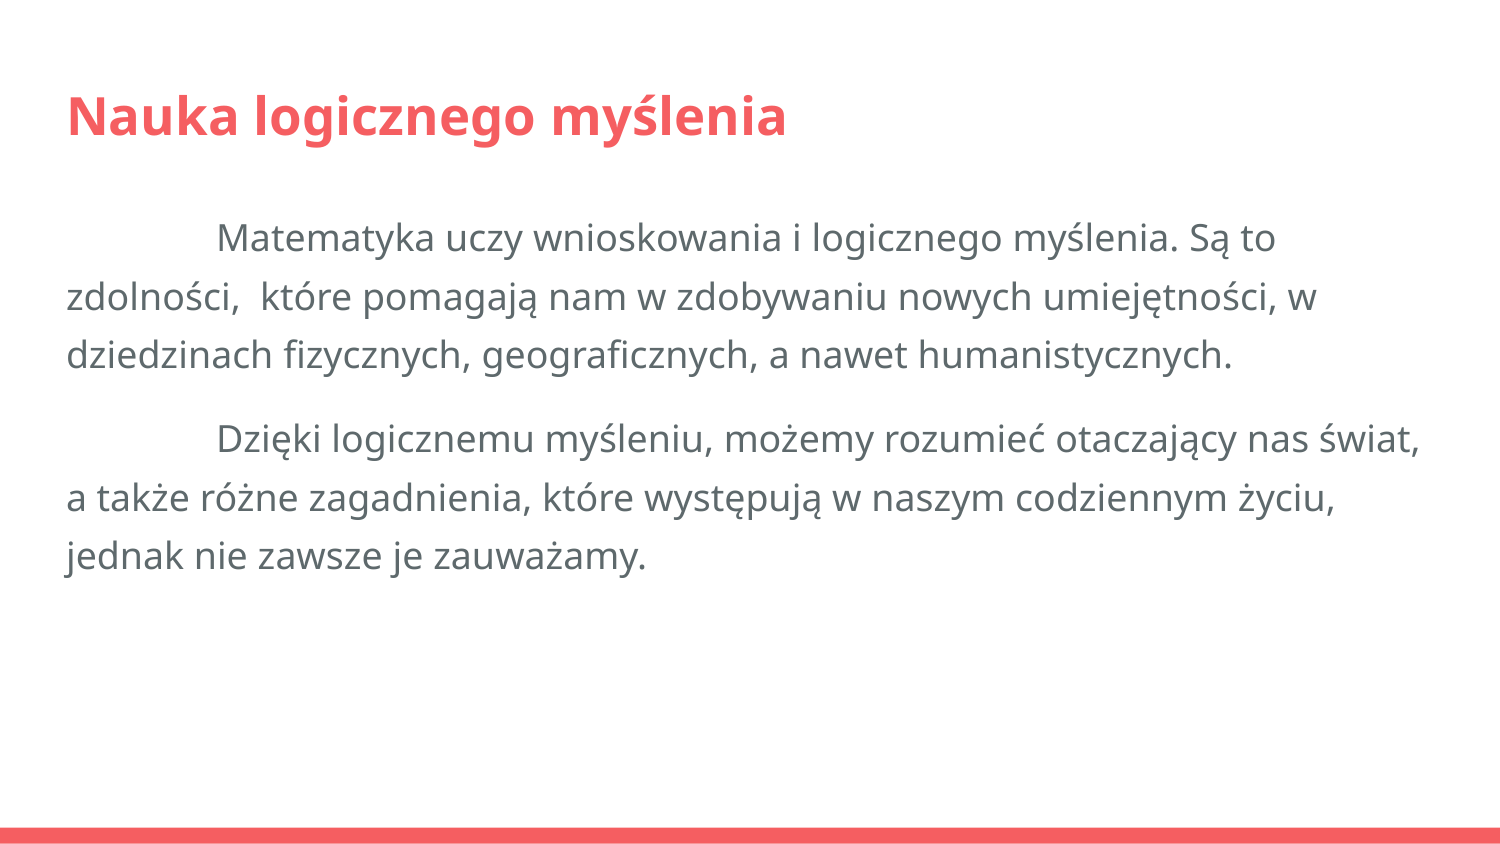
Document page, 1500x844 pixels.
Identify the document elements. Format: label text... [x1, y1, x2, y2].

title Nauka logicznego myślenia [51, 64, 1449, 167]
list Matematyka uczy wnioskowania i logicznego myślenia. Są to zdolności, które pomagają nam w zdobywaniu nowych umiejętności, w dziedzinach fizycznych, geograficznych, a nawet humanistycznych. Dzięki logicznemu myśleniu, możemy rozumieć otaczający nas świat, a także różne zagadnienia, które występują w naszym codziennym życiu, jednak nie zawsze je zauważamy. [51, 189, 1449, 750]
